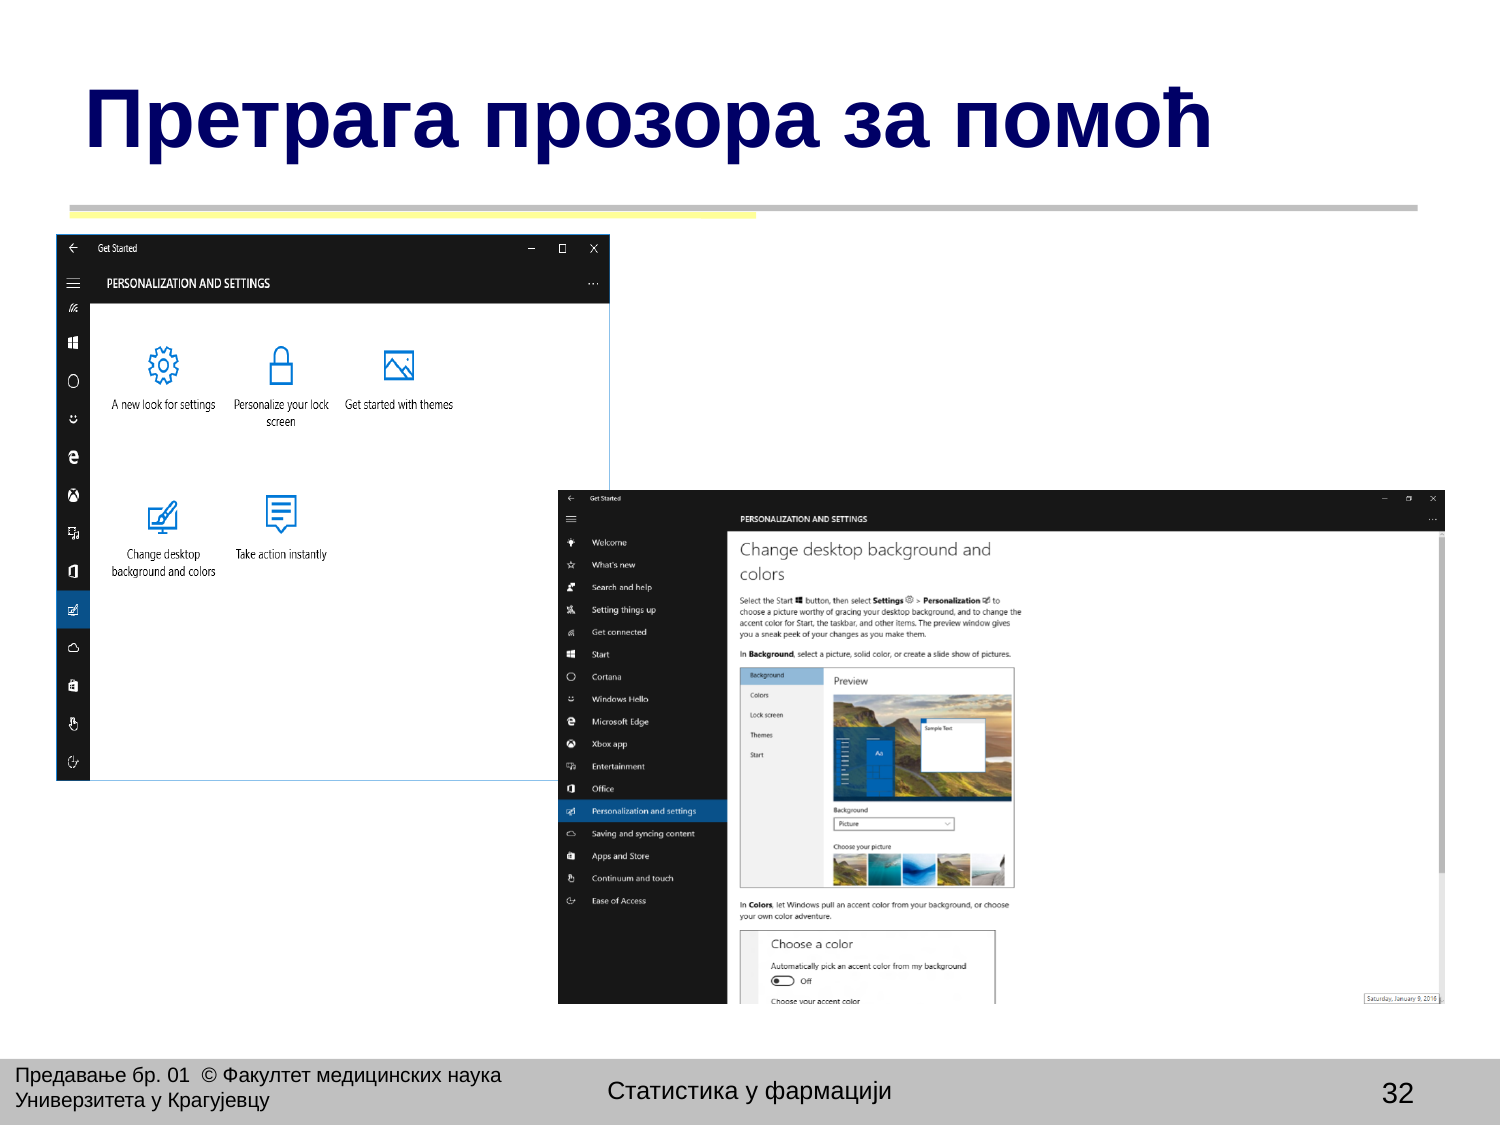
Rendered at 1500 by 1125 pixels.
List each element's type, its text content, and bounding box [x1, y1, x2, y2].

slide_number 32 [1079, 1066, 1430, 1125]
title Претрага прозора за помоћ [69, 19, 1426, 208]
slide_number Предавање бр. 01 © Факултет медицинских наука Универзитета у Крагујевцу [0, 1053, 614, 1108]
footer Статистика у фармацији [512, 1066, 988, 1125]
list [558, 490, 1445, 1005]
picture [56, 234, 610, 781]
